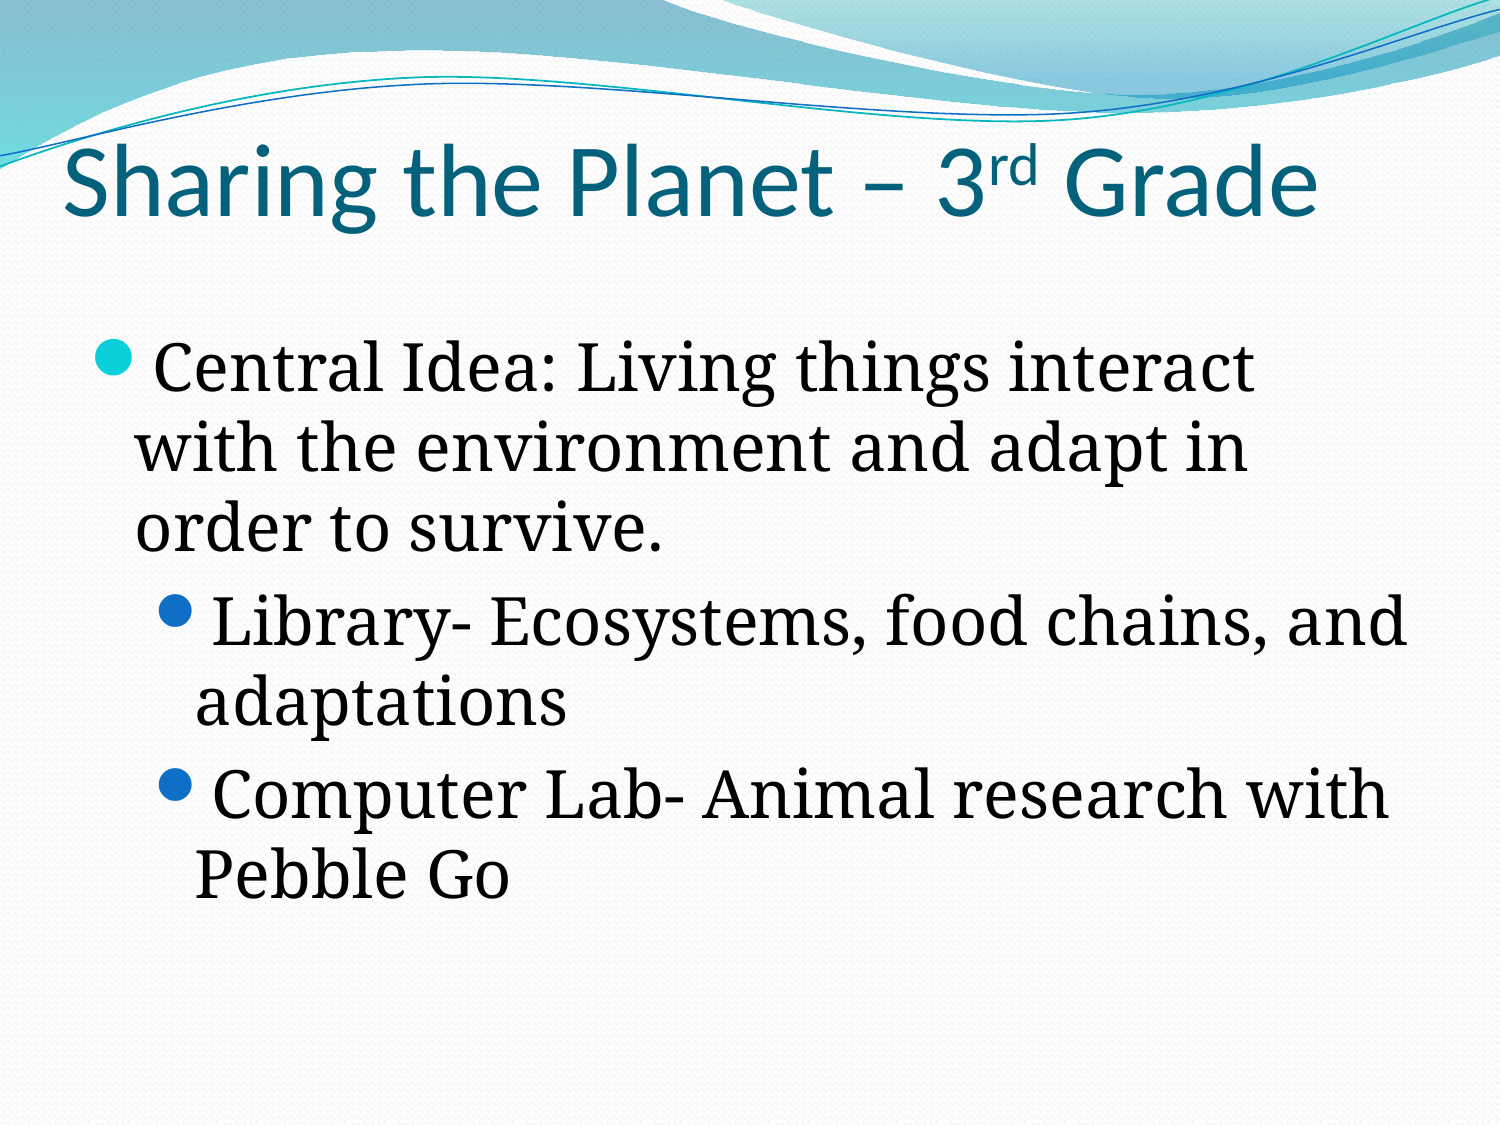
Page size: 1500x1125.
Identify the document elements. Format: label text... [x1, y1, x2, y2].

list Central Idea: Living things interact with the environment and adapt in order to survive. Library- Ecosystems, food chains, and adaptations Computer Lab- Animal research with Pebble Go [75, 317, 1425, 1038]
title Sharing the Planet – 3rd Grade [62, 50, 1413, 238]
